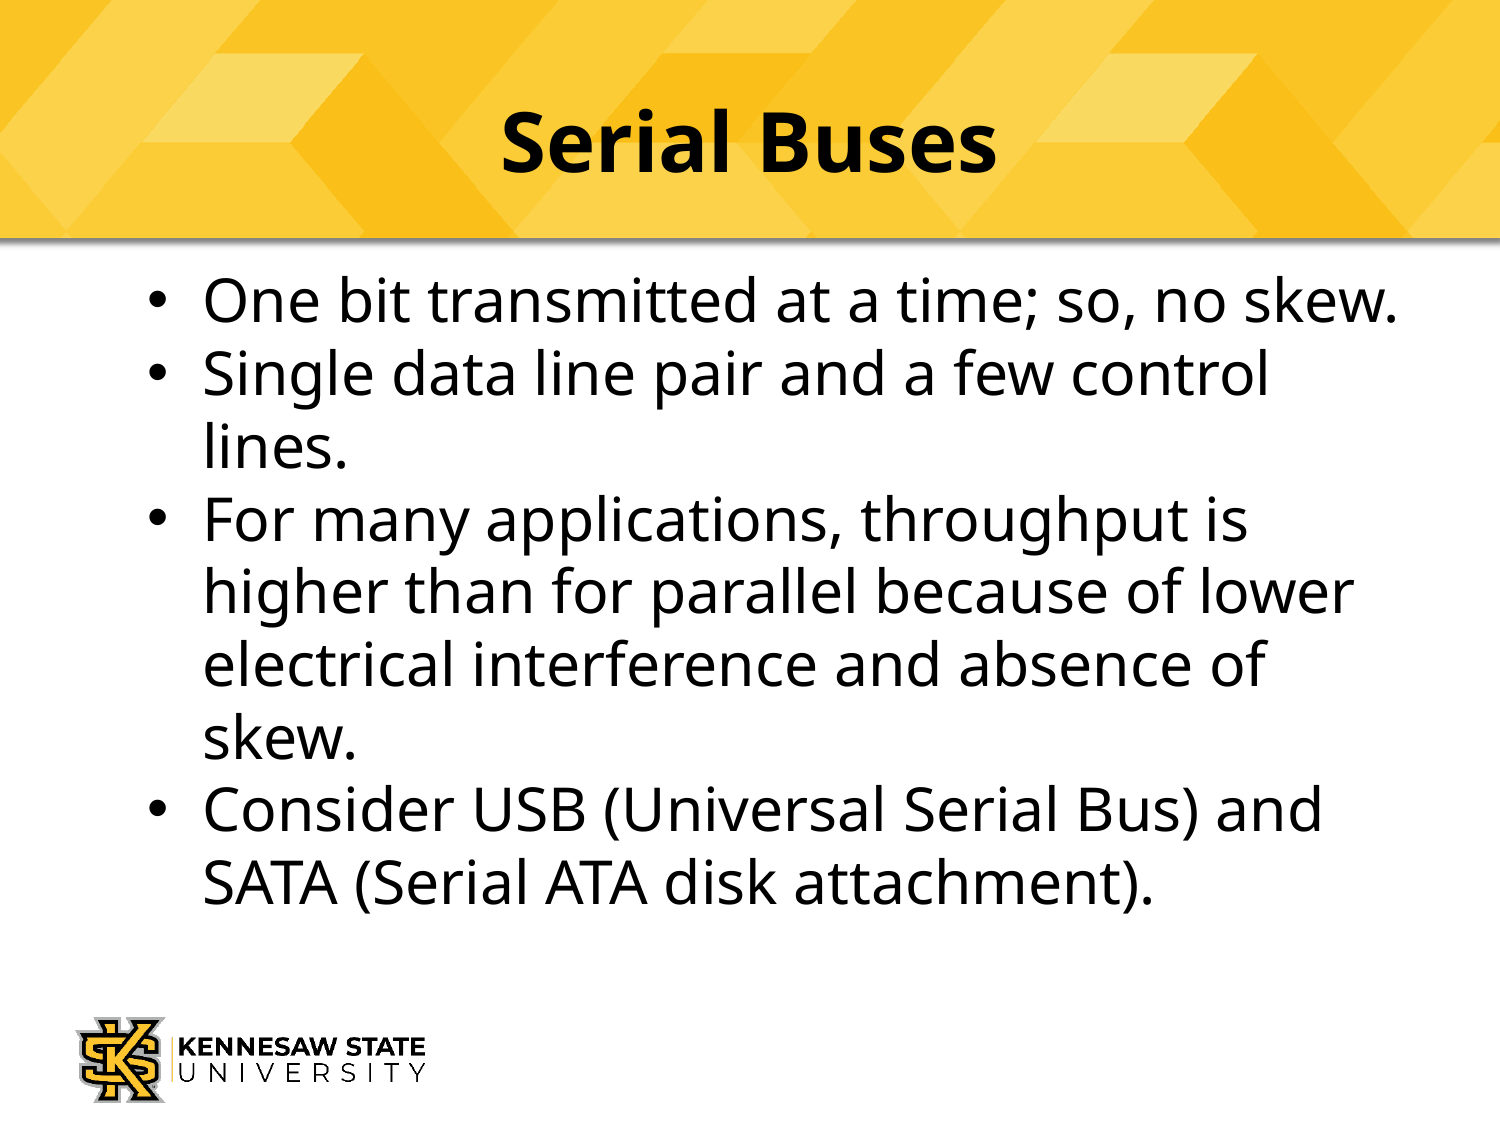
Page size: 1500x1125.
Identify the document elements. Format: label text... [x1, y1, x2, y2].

picture [0, 0, 1500, 251]
list One bit transmitted at a time; so, no skew. Single data line pair and a few control lines. For many applications, throughput is higher than for parallel because of lower electrical interference and absence of skew. Consider USB (Universal Serial Bus) and SATA (Serial ATA disk attachment). [132, 254, 1425, 986]
title Serial Buses [75, 45, 1425, 233]
picture [75, 1017, 425, 1103]
